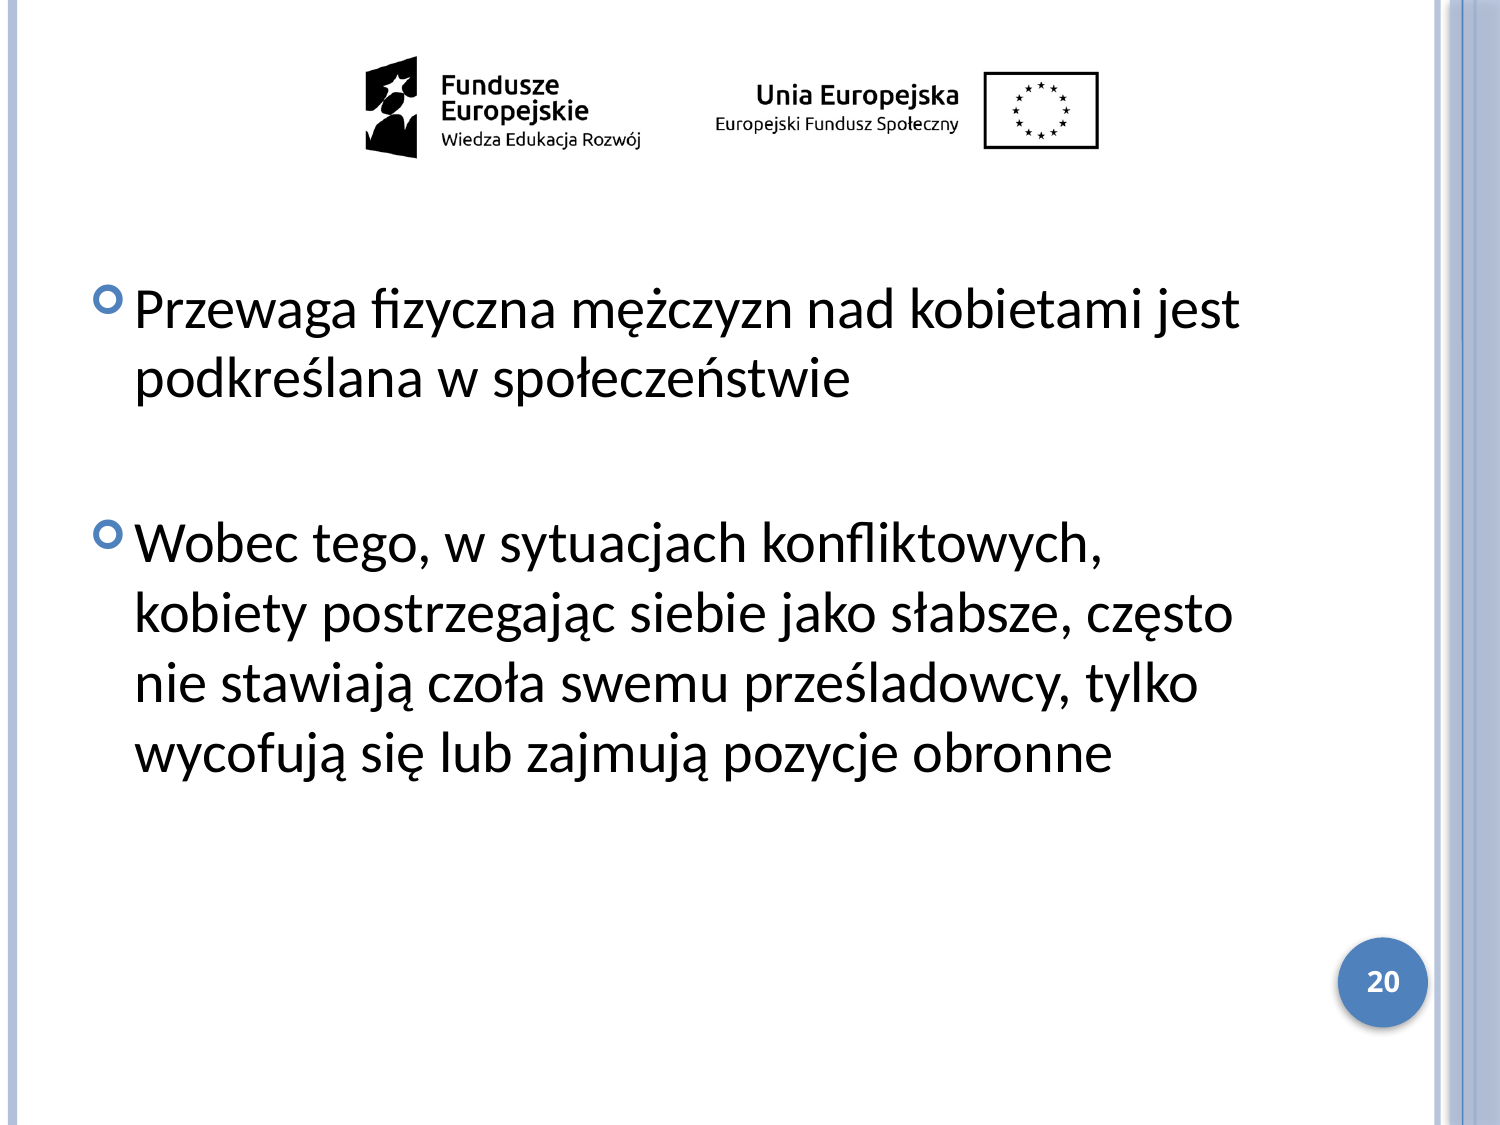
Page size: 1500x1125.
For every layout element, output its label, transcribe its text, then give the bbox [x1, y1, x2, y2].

list Przewaga fizyczna mężczyzn nad kobietami jest podkreślana w społeczeństwie Wobec tego, w sytuacjach konfliktowych, kobiety postrzegając siebie jako słabsze, często nie stawiają czoła swemu prześladowcy, tylko wycofują się lub zajmują pozycje obronne [75, 262, 1300, 1062]
picture [340, 30, 1124, 184]
slide_number 20 [1333, 940, 1434, 1027]
